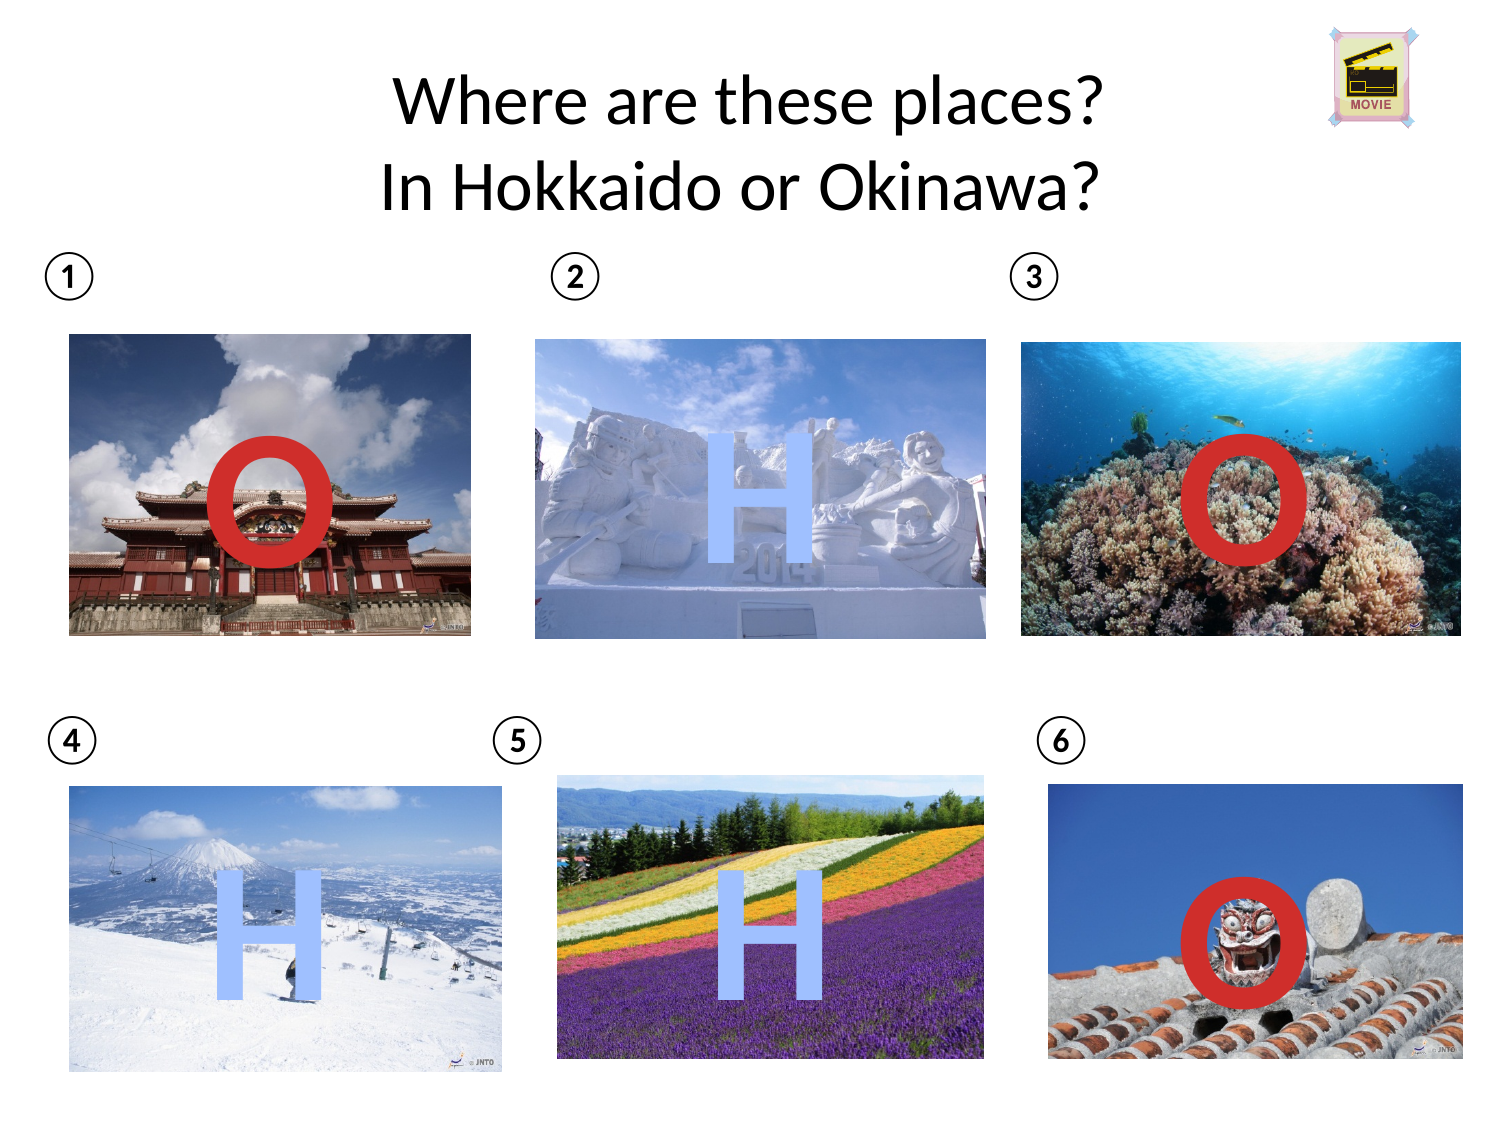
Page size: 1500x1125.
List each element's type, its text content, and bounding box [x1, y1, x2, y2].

picture [69, 786, 503, 1072]
title Where are these places? In Hokkaido or Okinawa? [75, 45, 1425, 233]
picture [1048, 783, 1464, 1060]
picture [1327, 26, 1420, 130]
text_box ② [528, 235, 625, 310]
picture [69, 334, 471, 636]
text_box ④ [25, 699, 122, 775]
text_box ⑥ [1014, 699, 1111, 775]
picture [1021, 342, 1462, 636]
text_box ① [21, 235, 118, 310]
text_box ③ [986, 235, 1083, 310]
picture [535, 339, 986, 639]
picture [557, 775, 984, 1060]
text_box ⑤ [469, 699, 566, 775]
